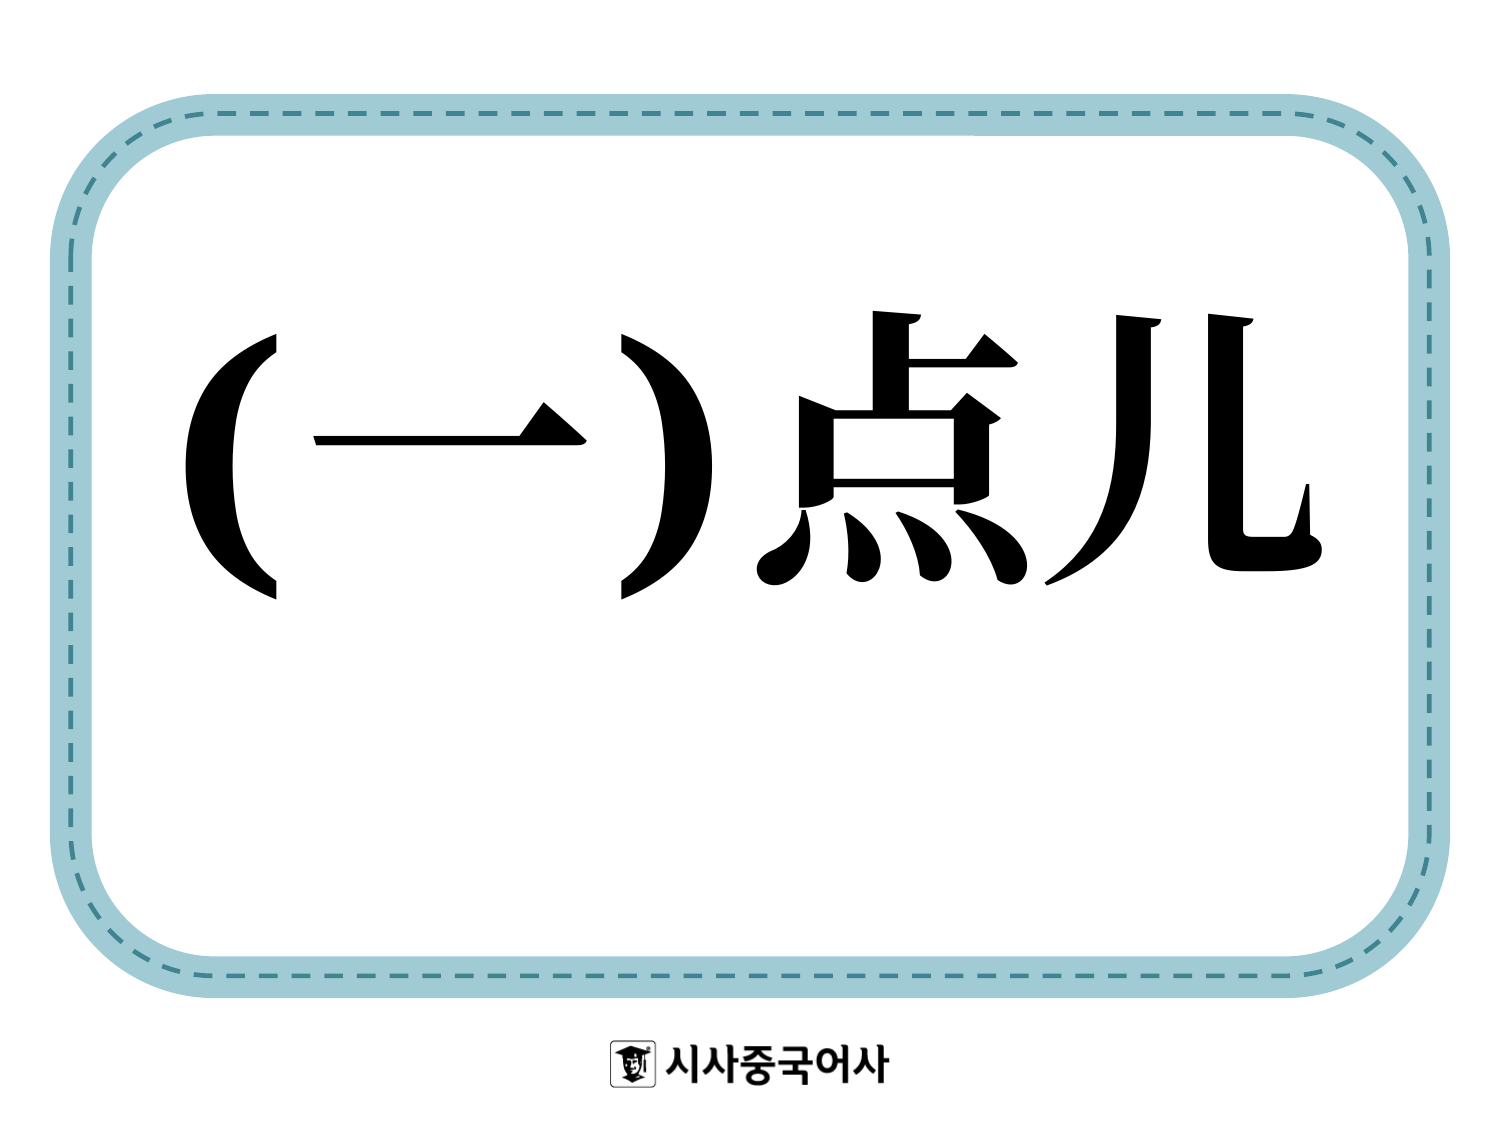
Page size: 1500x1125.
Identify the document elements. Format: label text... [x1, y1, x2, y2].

text_box (一)点儿 [145, 189, 1354, 853]
picture [602, 1034, 898, 1094]
